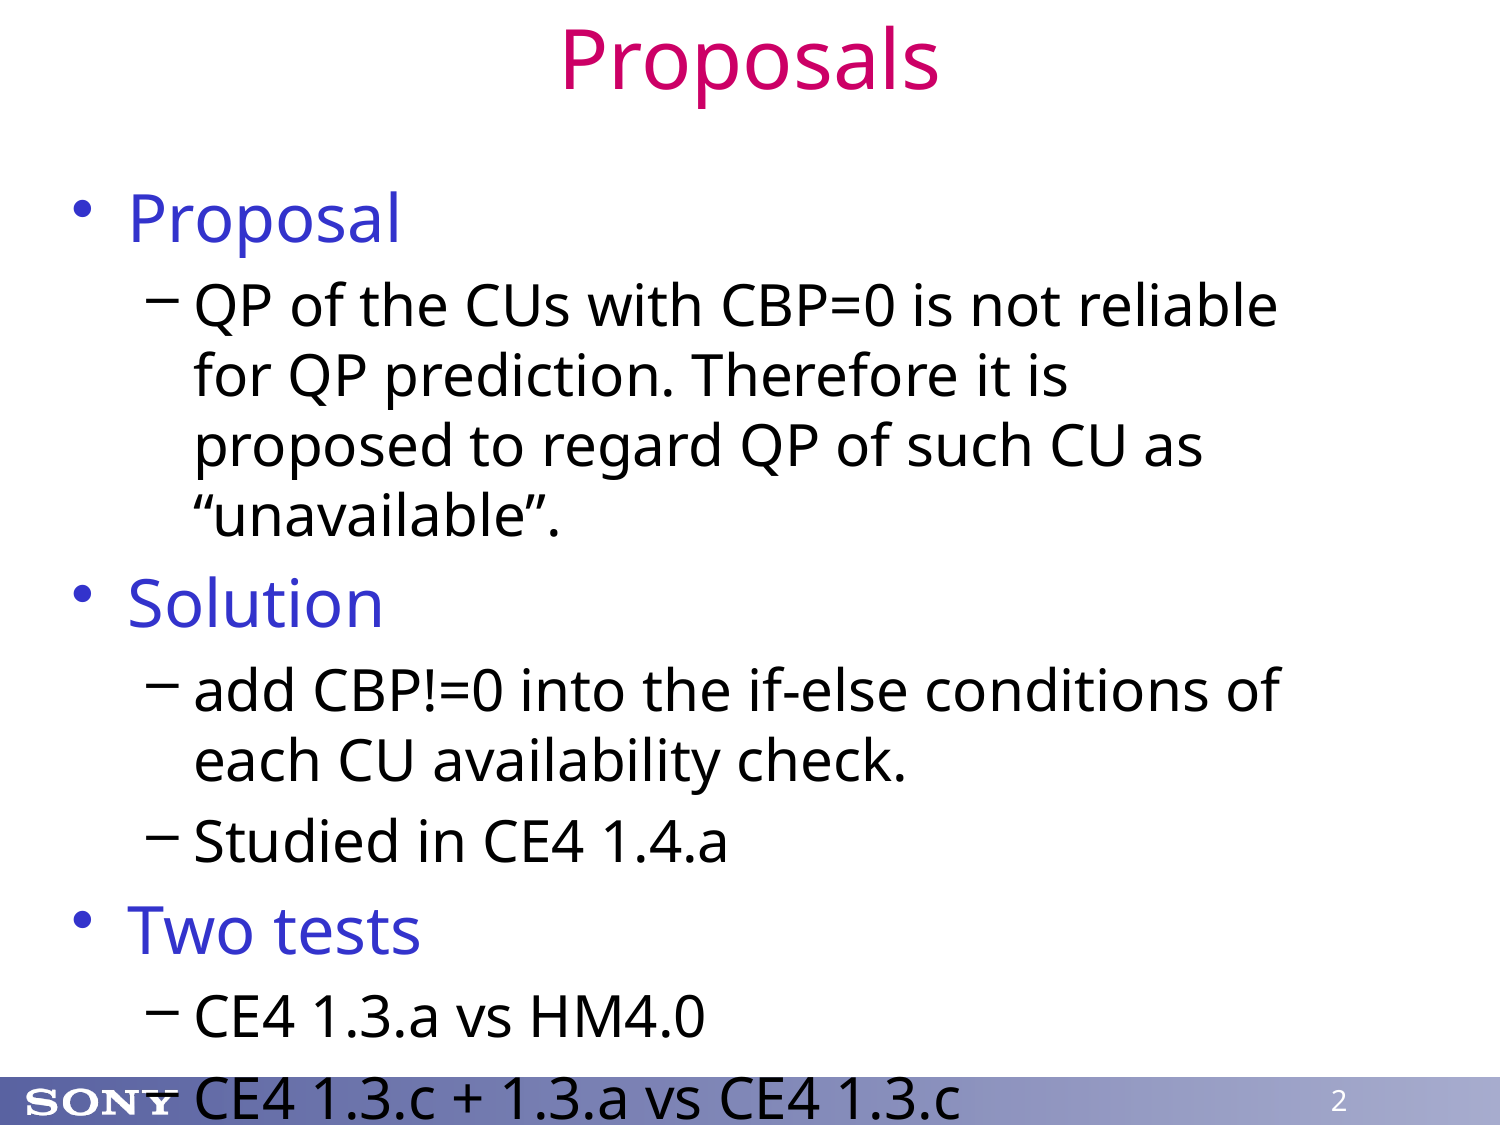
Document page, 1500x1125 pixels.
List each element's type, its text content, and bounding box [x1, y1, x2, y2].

slide_number 2 [1049, 1074, 1363, 1125]
title Proposals [112, 0, 1388, 115]
picture [26, 1088, 178, 1116]
list Proposal QP of the CUs with CBP=0 is not reliable for QP prediction. Therefore it is proposed to regard QP of such CU as “unavailable”. Solution add CBP!=0 into the if-else conditions of each CU availability check. Studied in CE4 1.4.a Two tests CE4 1.3.a vs HM4.0 CE4 1.3.c + 1.3.a vs CE4 1.3.c [56, 168, 1332, 1069]
